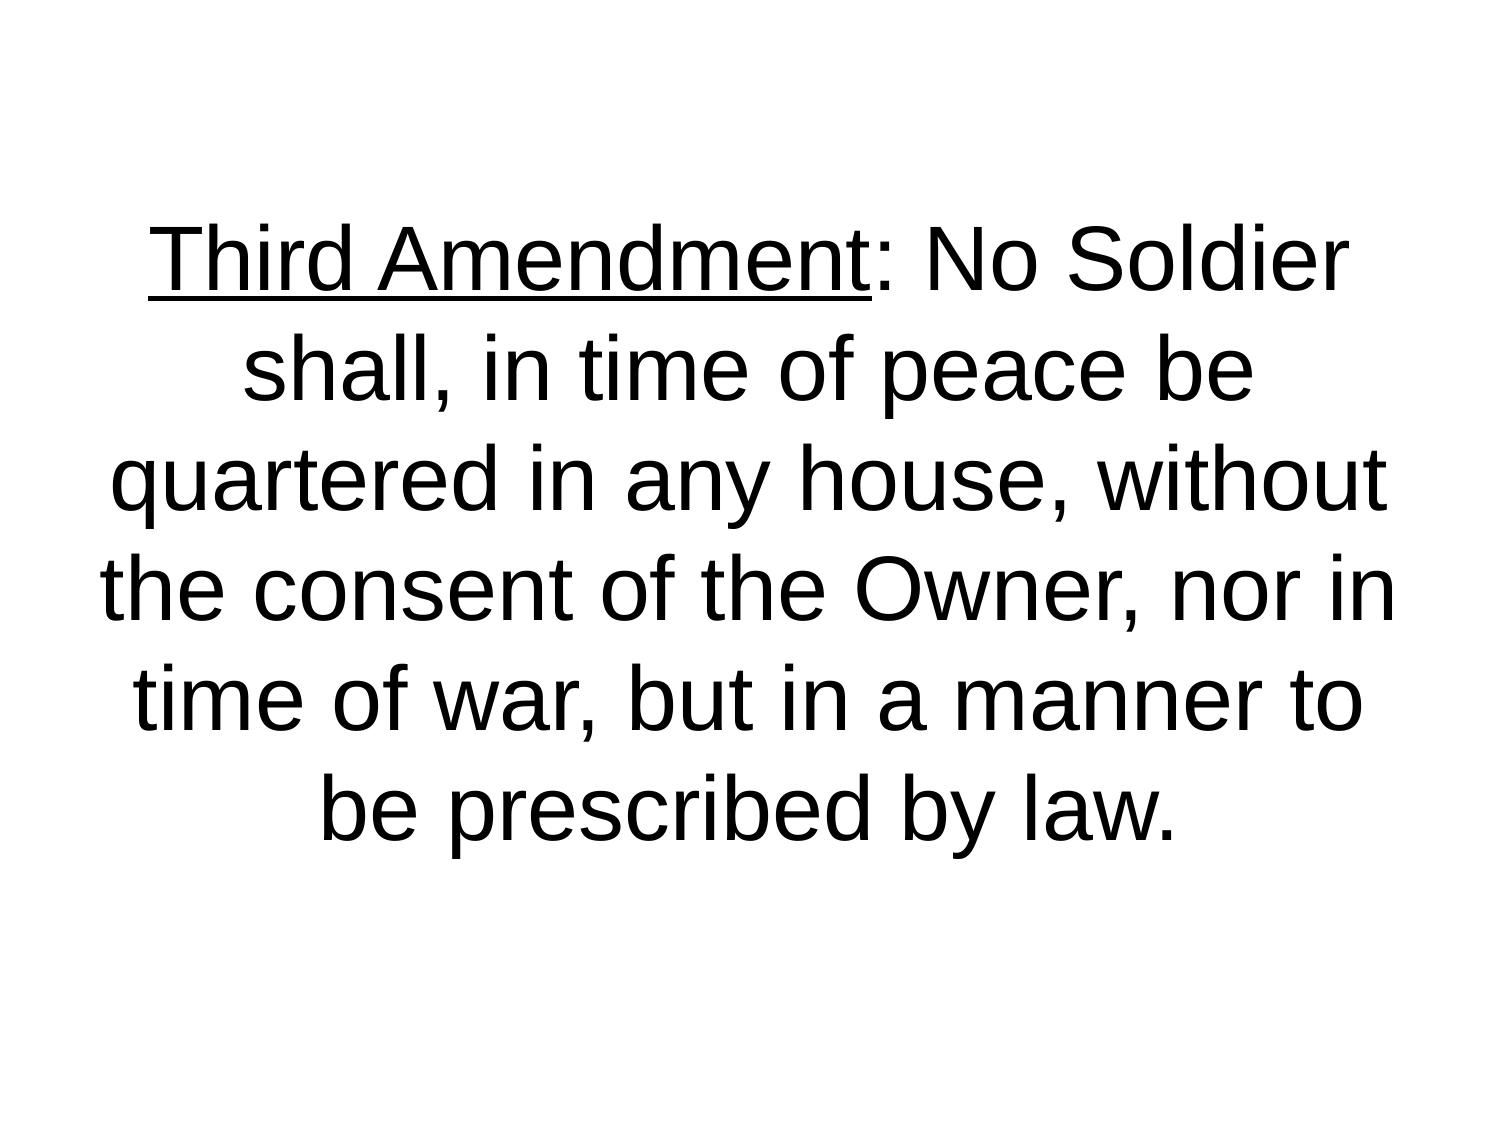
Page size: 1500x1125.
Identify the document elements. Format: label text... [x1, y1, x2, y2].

title Third Amendment: No Soldier shall, in time of peace be quartered in any house, without the consent of the Owner, nor in time of war, but in a manner to be prescribed by law. [74, 44, 1426, 1013]
